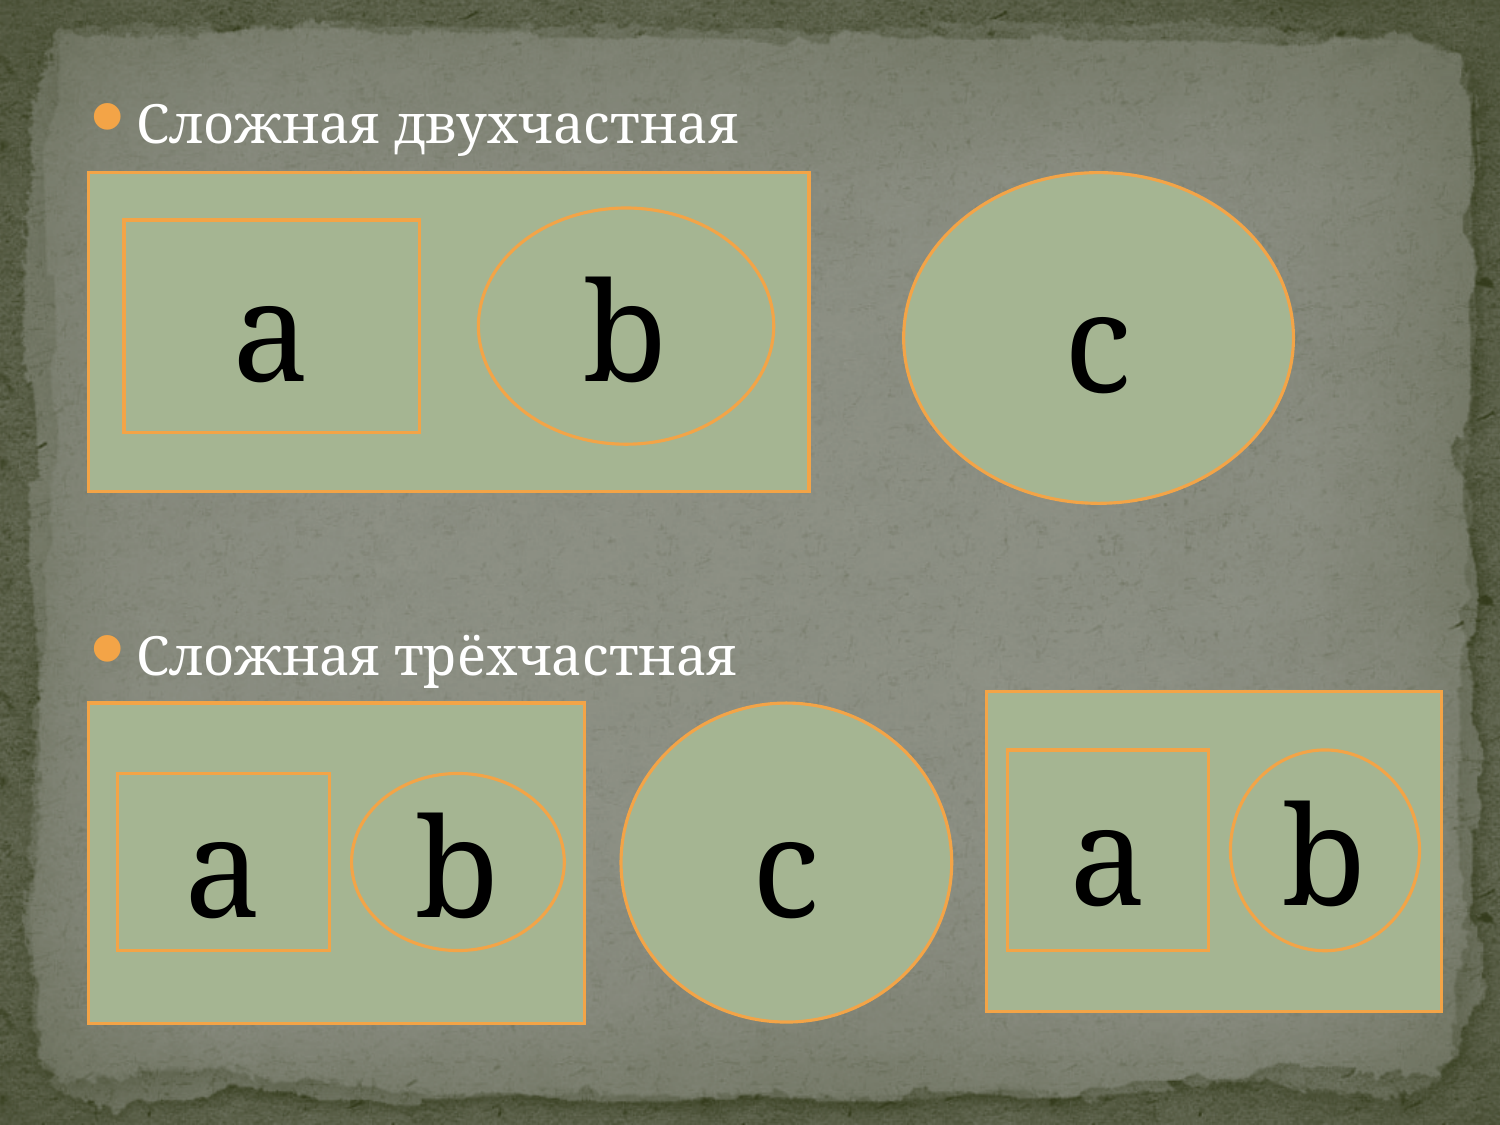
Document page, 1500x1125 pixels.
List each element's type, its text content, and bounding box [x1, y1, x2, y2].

text_box b [1230, 749, 1420, 951]
text_box c [903, 172, 1294, 504]
list Сложная двухчастная Сложная трёхчастная [74, 81, 1426, 1044]
text_box c [621, 703, 952, 1023]
text_box a [123, 219, 420, 433]
text_box [88, 703, 585, 1024]
text_box [986, 691, 1442, 1012]
text_box b [351, 773, 565, 951]
text_box a [1007, 749, 1209, 951]
text_box a [117, 773, 330, 951]
text_box [88, 172, 809, 492]
text_box b [478, 207, 774, 445]
